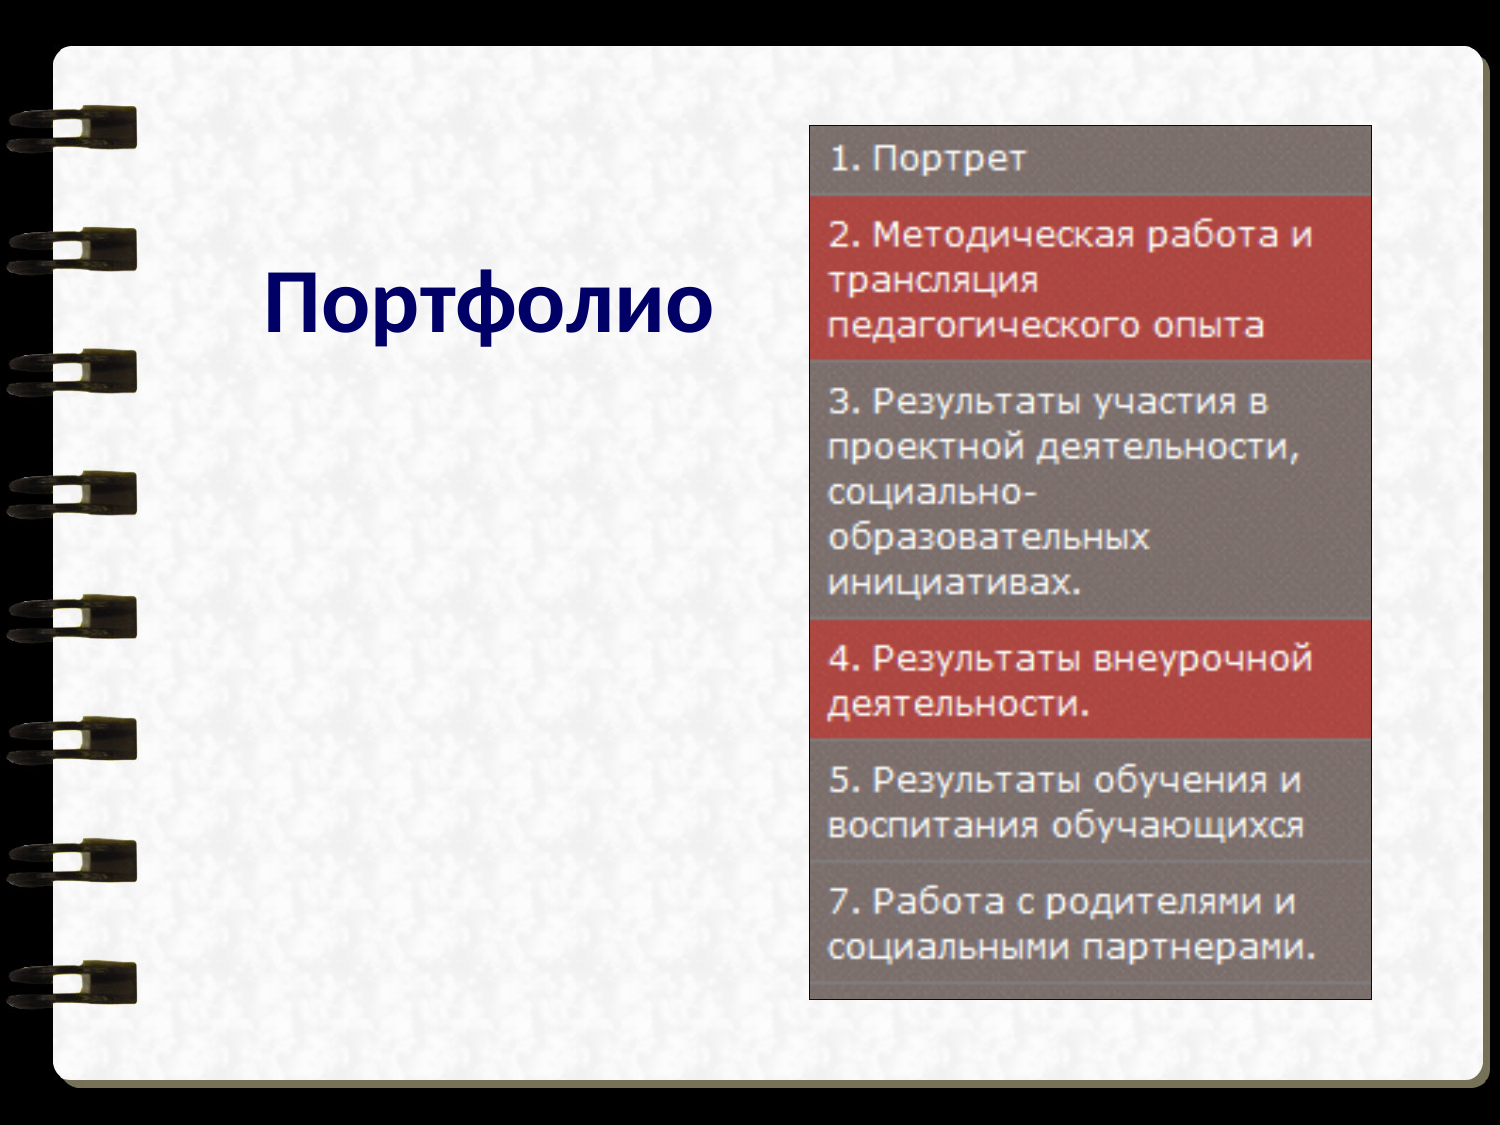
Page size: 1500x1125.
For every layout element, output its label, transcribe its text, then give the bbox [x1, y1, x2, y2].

picture [0, 0, 1500, 1125]
title Портфолио [194, 90, 764, 502]
